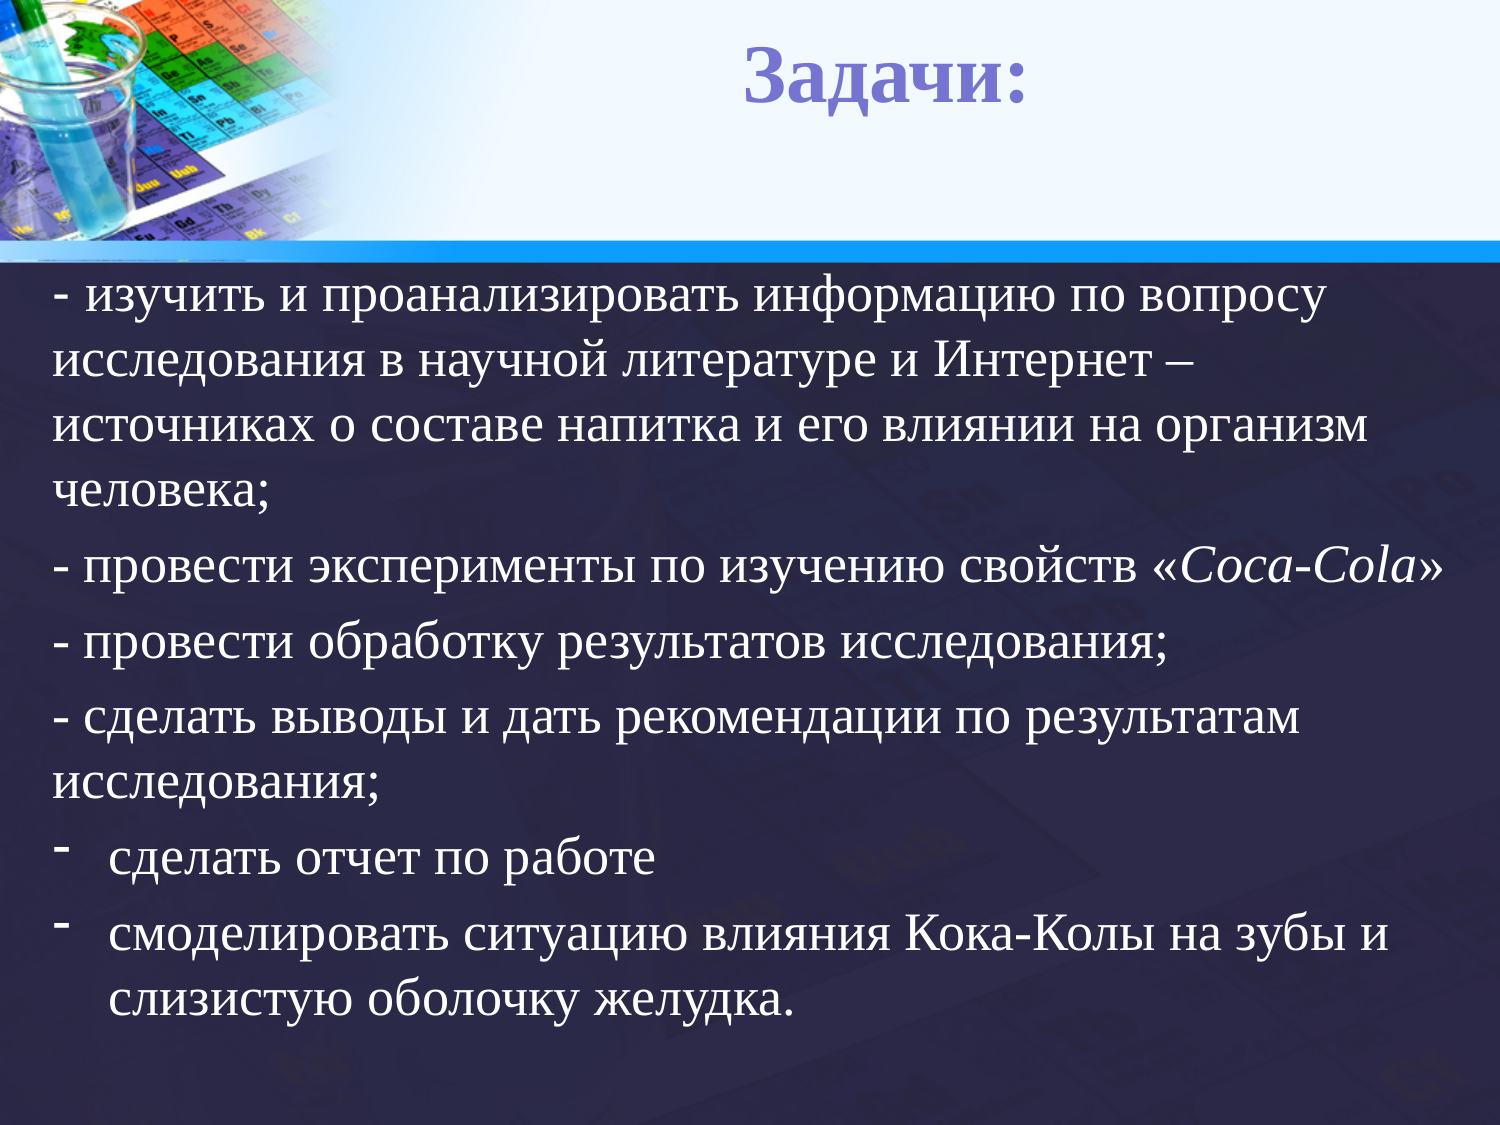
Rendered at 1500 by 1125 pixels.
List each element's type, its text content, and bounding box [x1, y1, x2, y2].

picture [0, 0, 1500, 1125]
list - изучить и проанализировать информацию по вопросу исследования в научной литературе и Интернет – источниках о составе напитка и его влиянии на организм человека; - провести эксперименты по изучению свойств «Coca-Cola» - провести обработку результатов исследования; - сделать выводы и дать рекомендации по результатам исследования; сделать отчет по работе смоделировать ситуацию влияния Кока-Колы на зубы и слизистую оболочку желудка. [37, 249, 1463, 1038]
title Задачи: [317, 24, 1456, 213]
